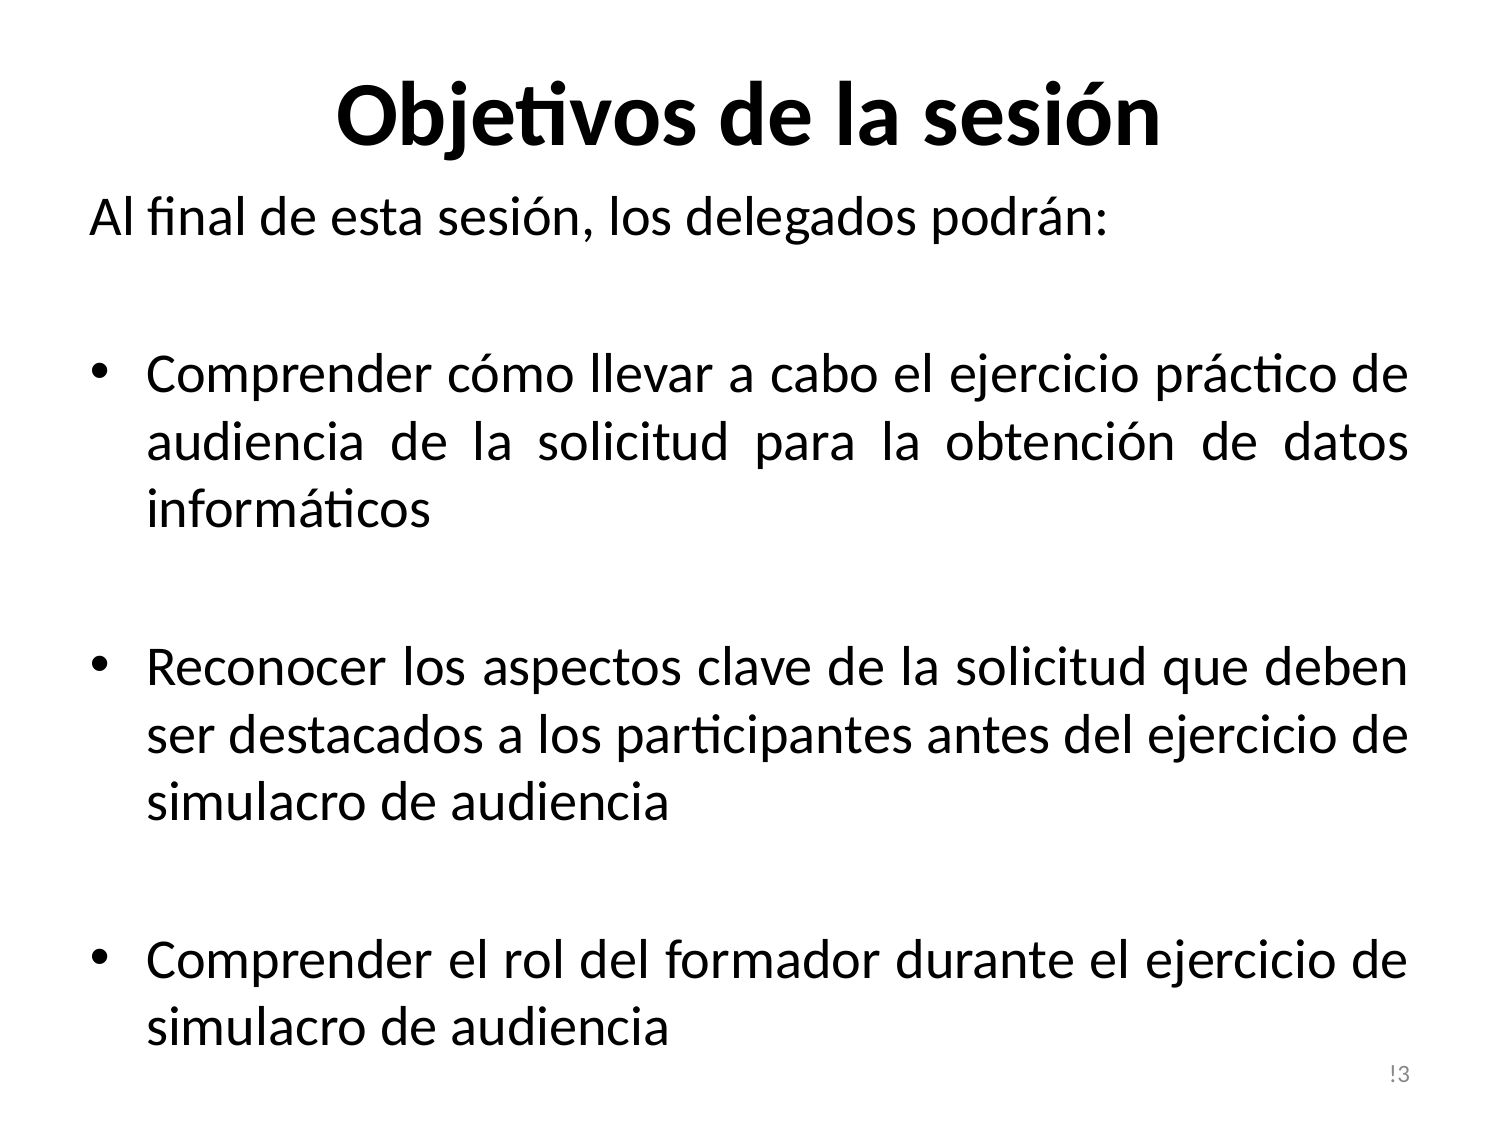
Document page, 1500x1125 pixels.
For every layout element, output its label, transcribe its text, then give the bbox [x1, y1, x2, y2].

slide_number !3 [1074, 1042, 1425, 1103]
text_box Al final de esta sesión, los delegados podrán: Comprender cómo llevar a cabo el ejercicio práctico de audiencia de la solicitud para la obtención de datos informáticos Reconocer los aspectos clave de la solicitud que deben ser destacados a los participantes antes del ejercicio de simulacro de audiencia Comprender el rol del formador durante el ejercicio de simulacro de audiencia [74, 171, 1425, 1048]
title Objetivos de la sesión [75, 45, 1425, 171]
